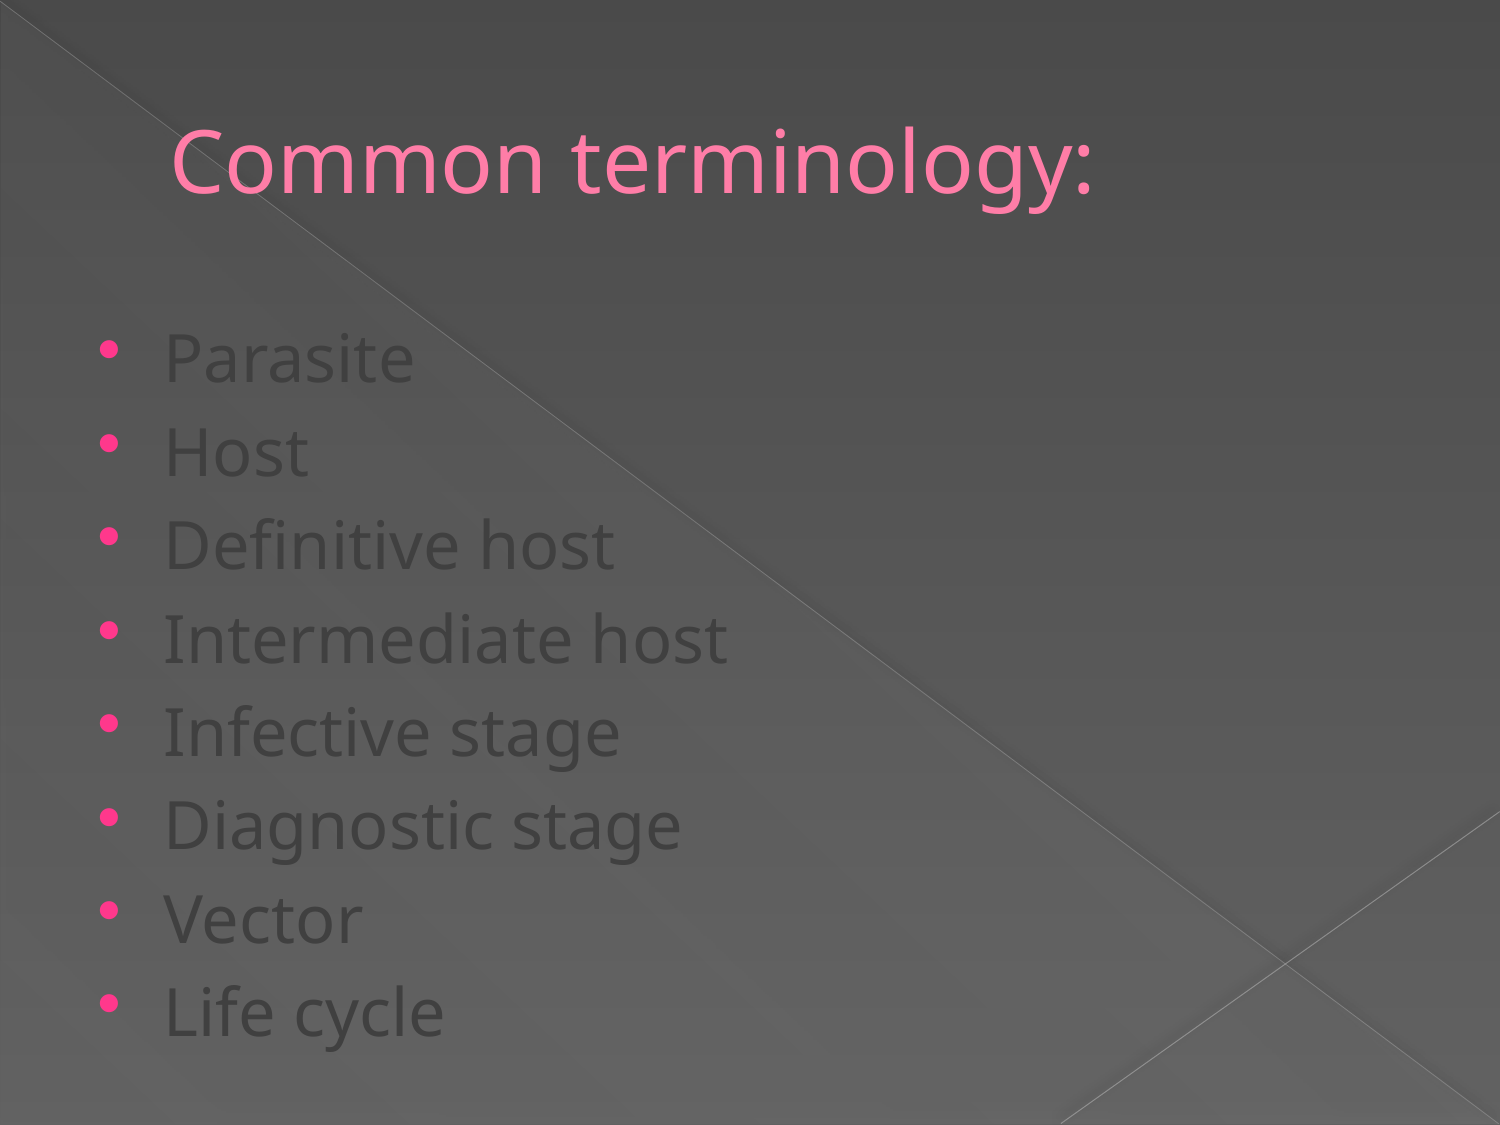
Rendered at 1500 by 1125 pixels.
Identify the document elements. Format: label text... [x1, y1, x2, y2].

list Parasite Host Definitive host Intermediate host Infective stage Diagnostic stage Vector Life cycle [75, 308, 1425, 1059]
title Common terminology: [75, 43, 1425, 274]
